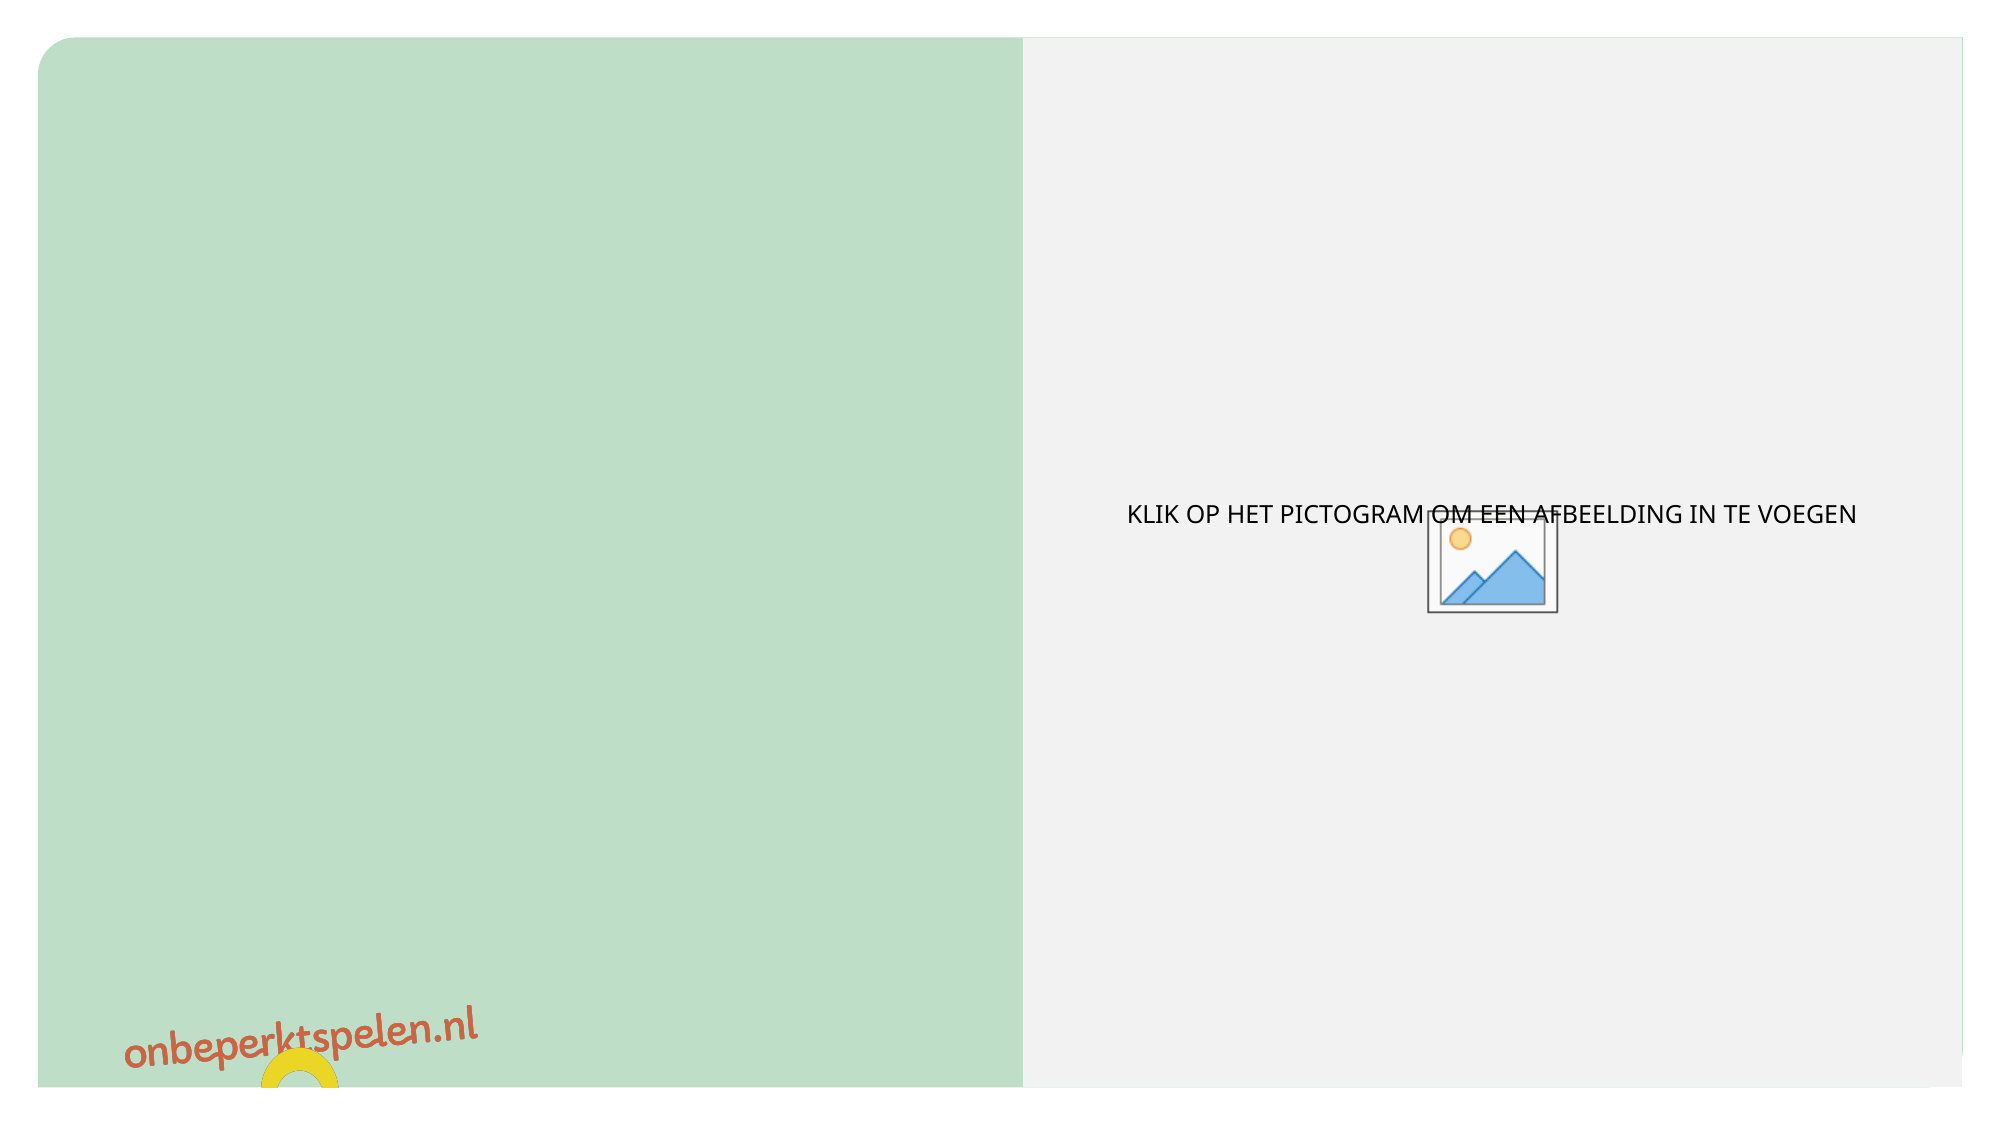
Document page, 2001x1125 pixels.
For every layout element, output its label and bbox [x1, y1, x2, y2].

picture [1022, 37, 1963, 1088]
picture [125, 1005, 478, 1088]
